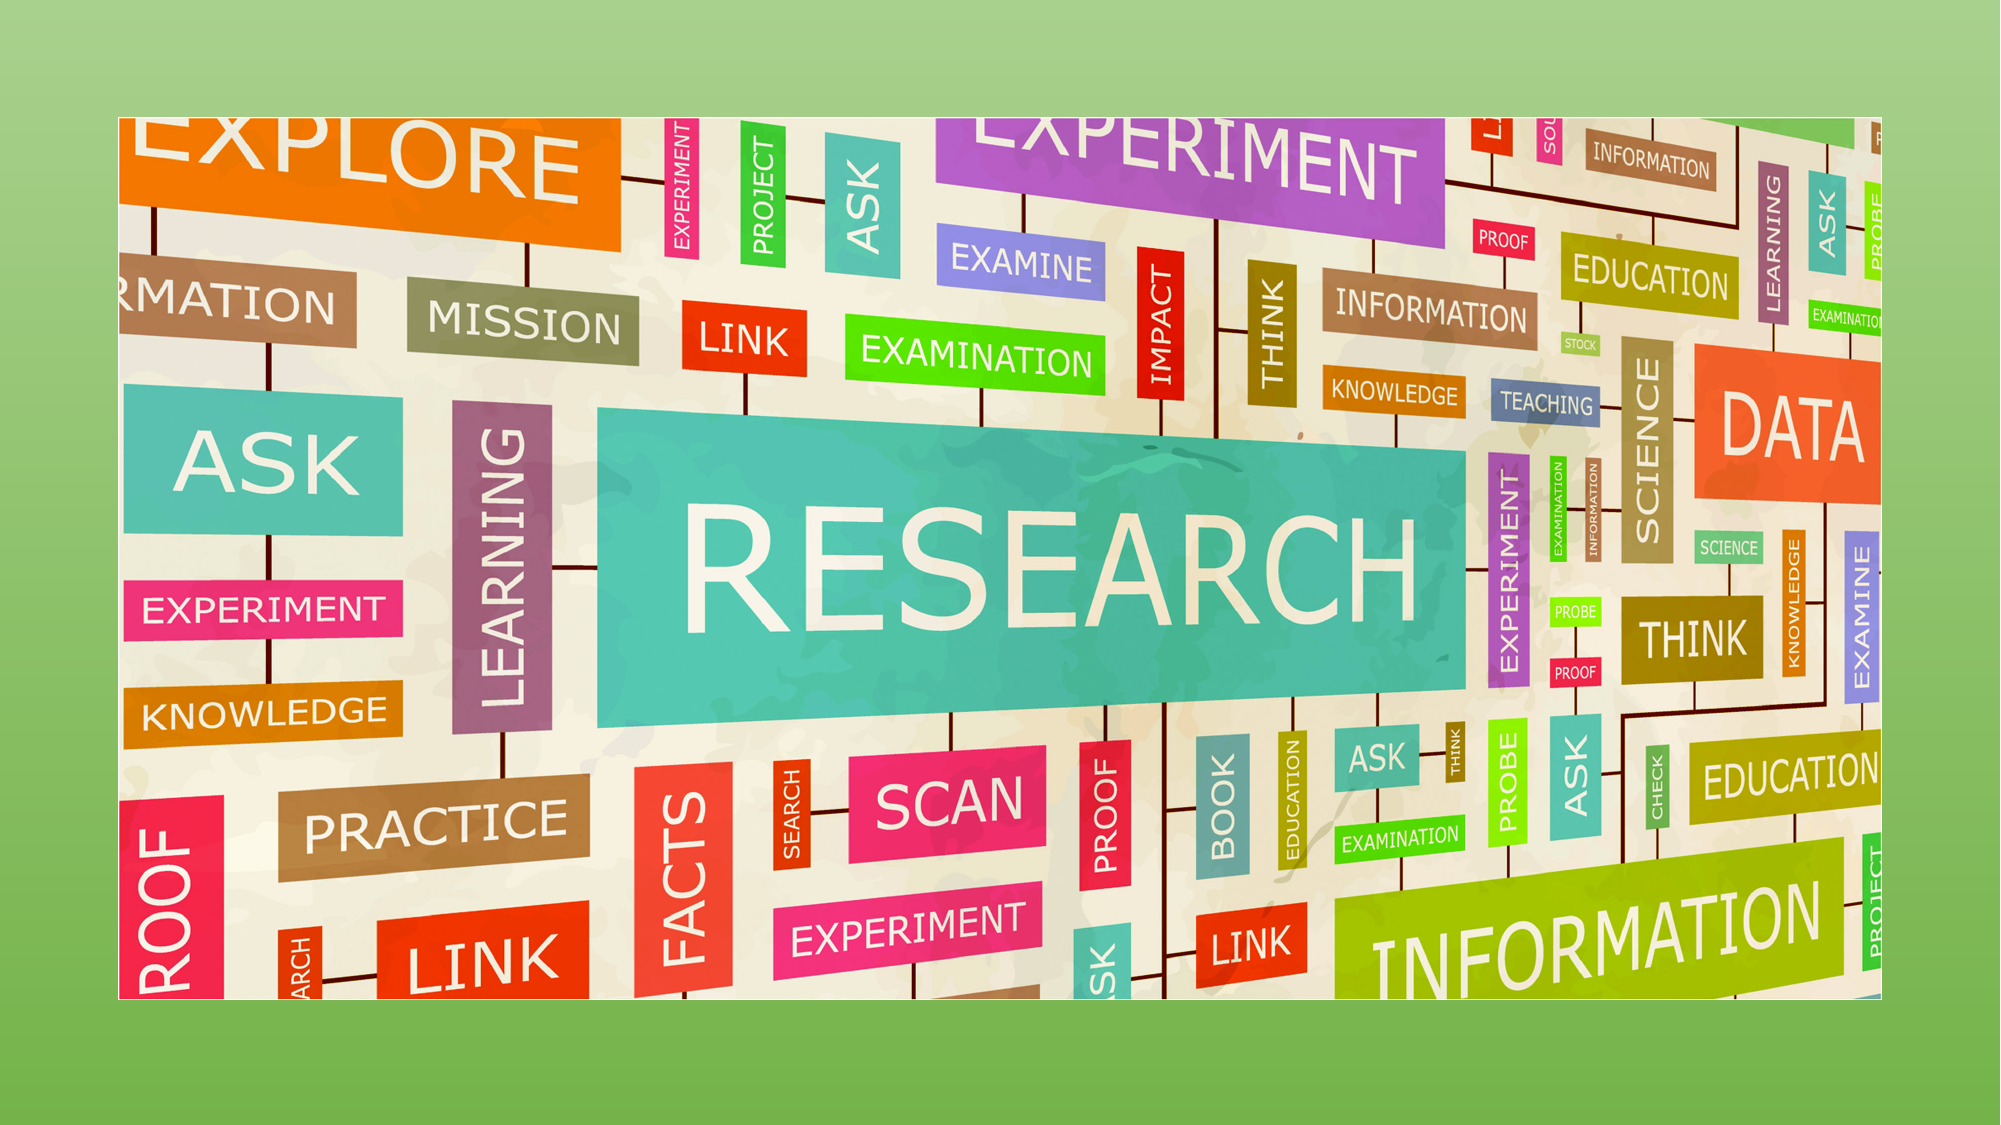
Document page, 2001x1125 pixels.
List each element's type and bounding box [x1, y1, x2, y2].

picture [118, 117, 1882, 1000]
